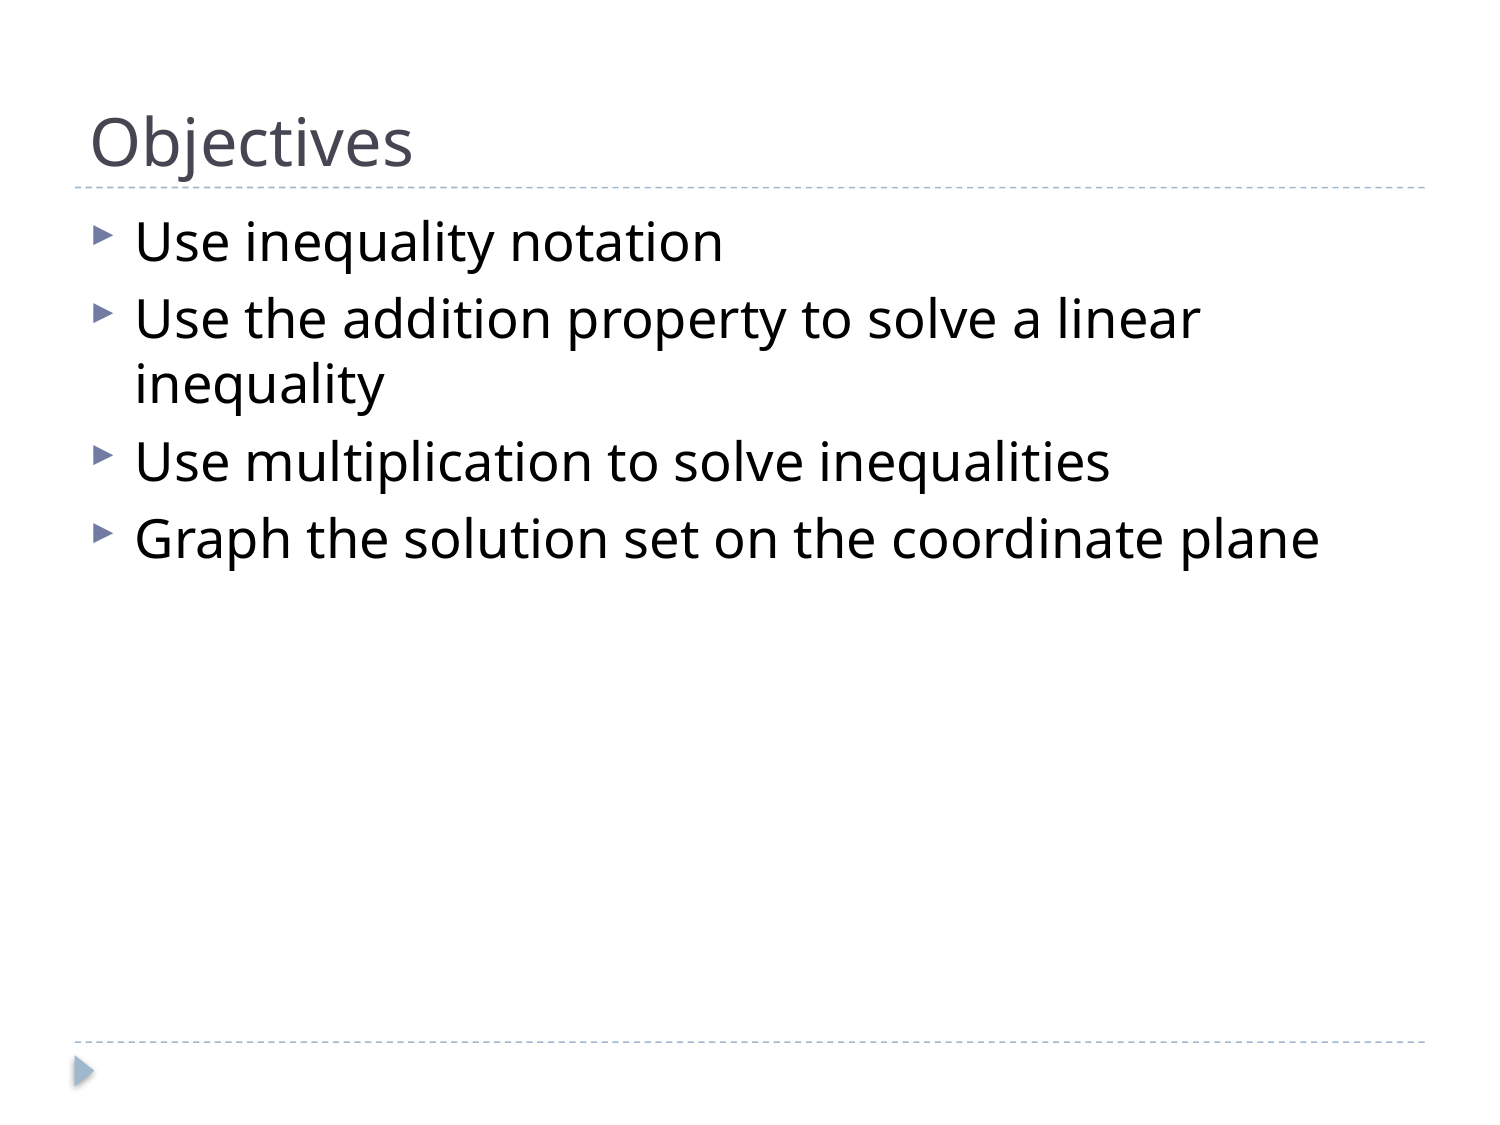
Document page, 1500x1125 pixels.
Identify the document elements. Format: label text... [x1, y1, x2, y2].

list Use inequality notation Use the addition property to solve a linear inequality Use multiplication to solve inequalities Graph the solution set on the coordinate plane [75, 200, 1425, 1010]
title Objectives [75, 24, 1425, 188]
